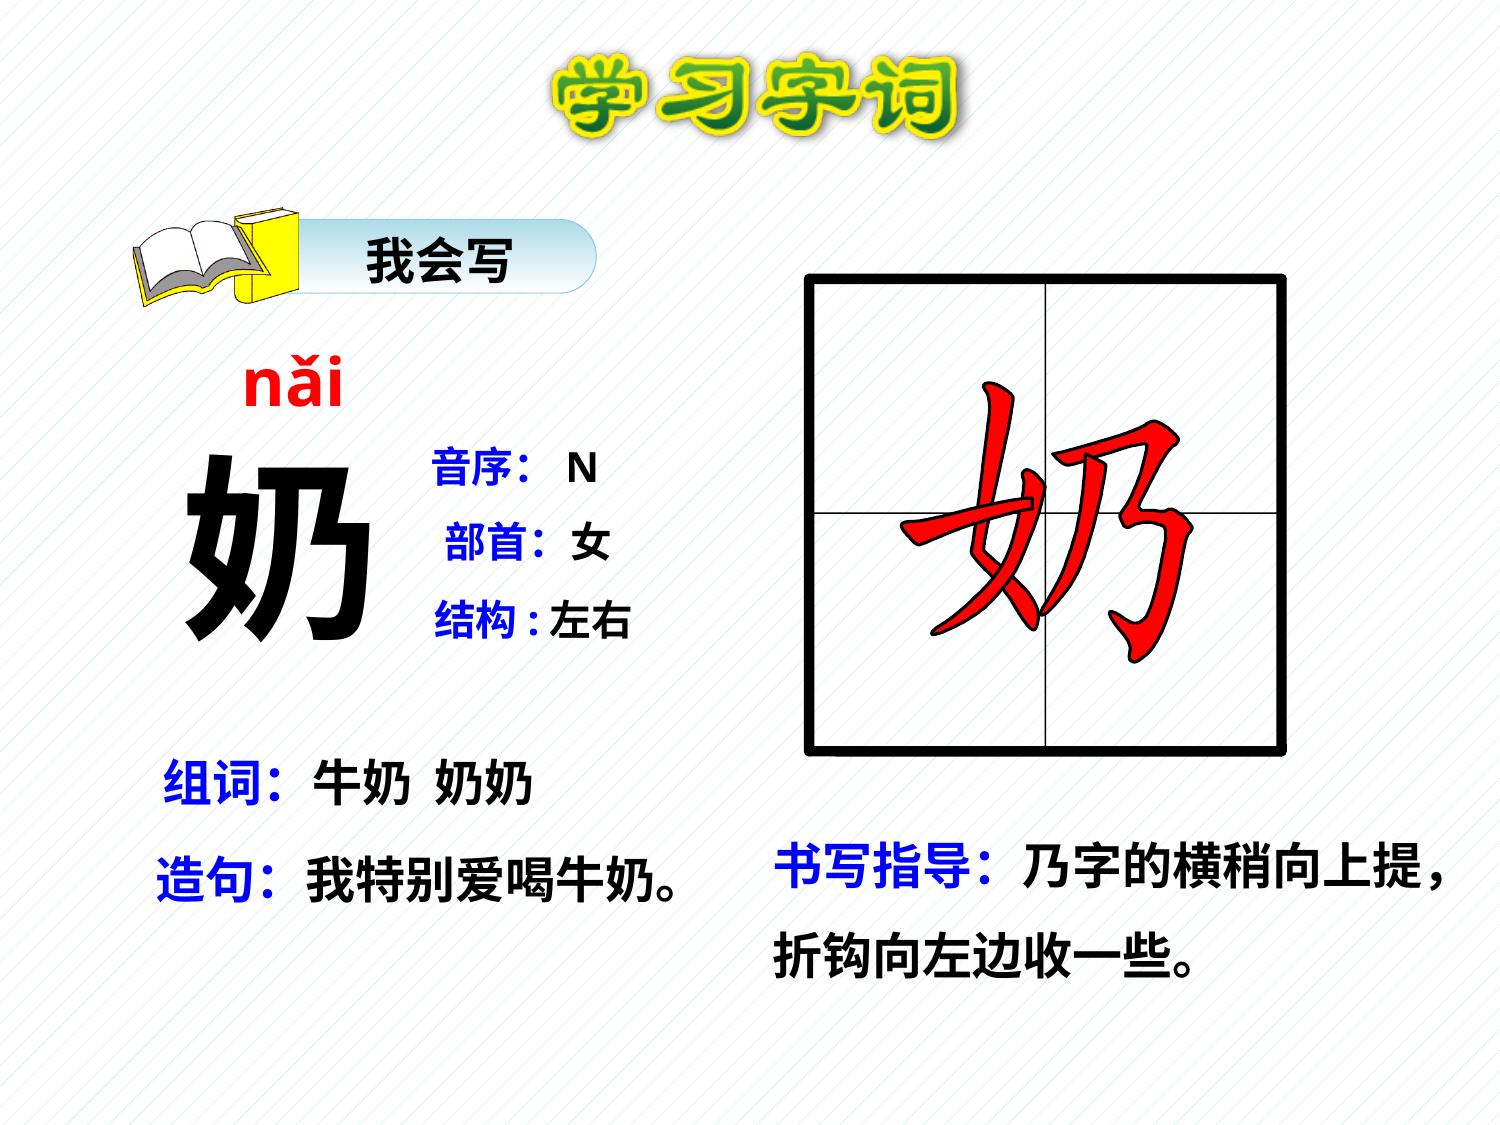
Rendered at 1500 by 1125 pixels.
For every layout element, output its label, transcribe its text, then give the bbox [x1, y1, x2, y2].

text_box 部首：女 [386, 508, 670, 574]
text_box 造句：我特别爱喝牛奶。 [140, 810, 738, 916]
text_box nǎi [227, 332, 384, 428]
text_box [809, 278, 1282, 752]
picture [538, 40, 973, 155]
text_box 音序：N [350, 433, 680, 499]
text_box 奶 [165, 417, 385, 673]
text_box 书写指导：乃字的横稍向上提，折钩向左边收一些。 [757, 796, 1450, 992]
text_box 结构:左右 [363, 586, 705, 651]
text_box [119, 196, 597, 307]
text_box 组词：牛奶 奶奶 [147, 744, 645, 810]
